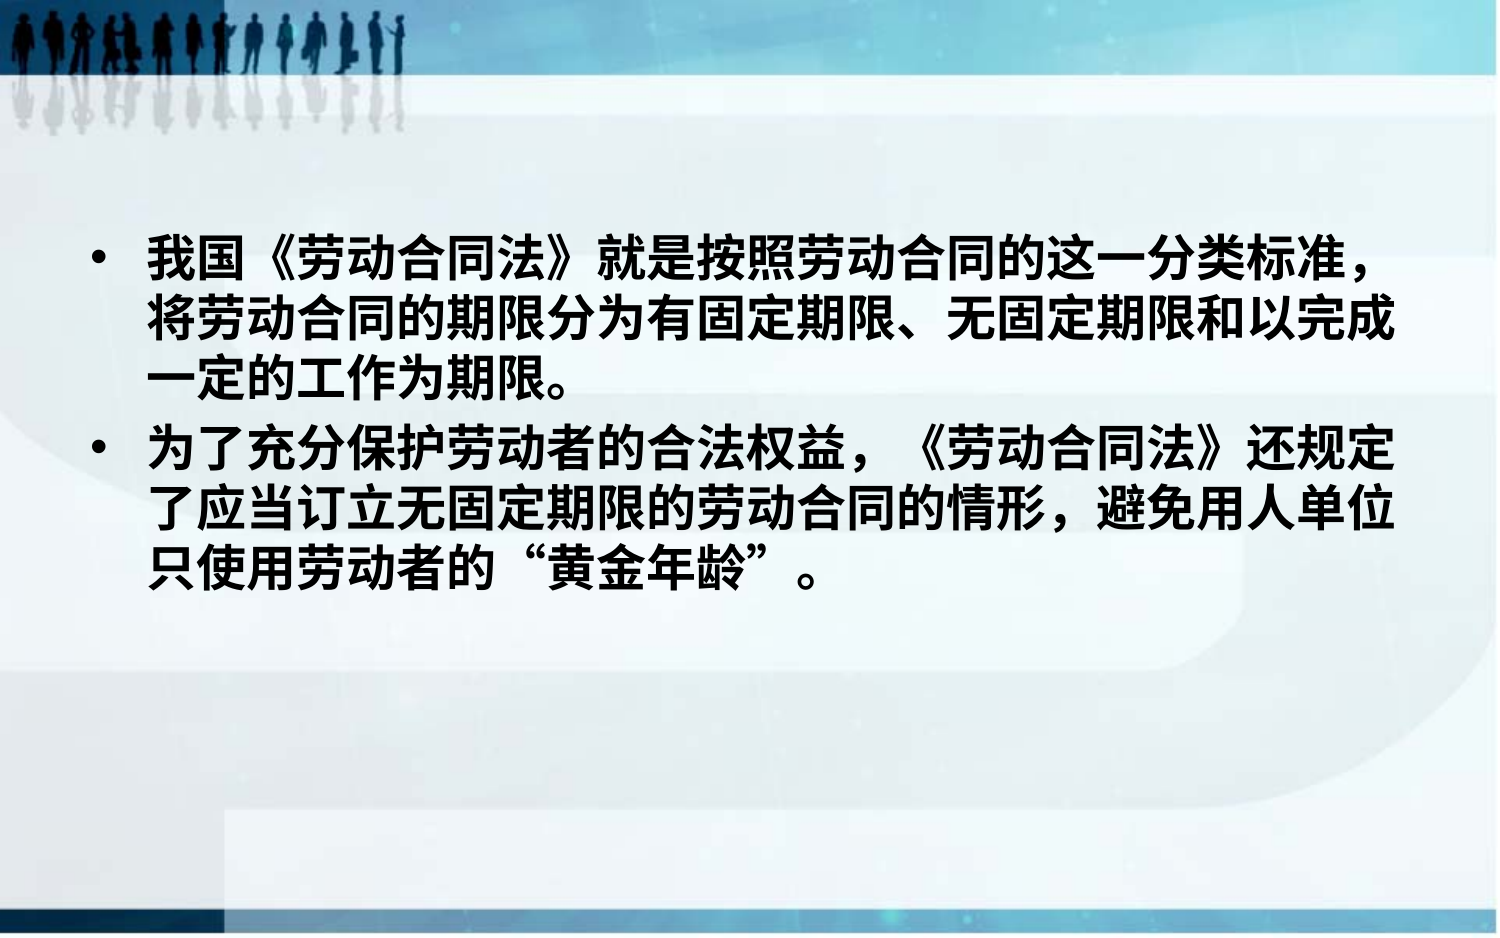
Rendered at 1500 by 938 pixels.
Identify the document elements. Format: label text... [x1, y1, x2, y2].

picture [0, 0, 1500, 938]
list 我国《劳动合同法》就是按照劳动合同的这一分类标准，将劳动合同的期限分为有固定期限、无固定期限和以完成一定的工作为期限。 为了充分保护劳动者的合法权益，《劳动合同法》还规定了应当订立无固定期限的劳动合同的情形，避免用人单位只使用劳动者的“黄金年龄”。 [74, 218, 1426, 838]
